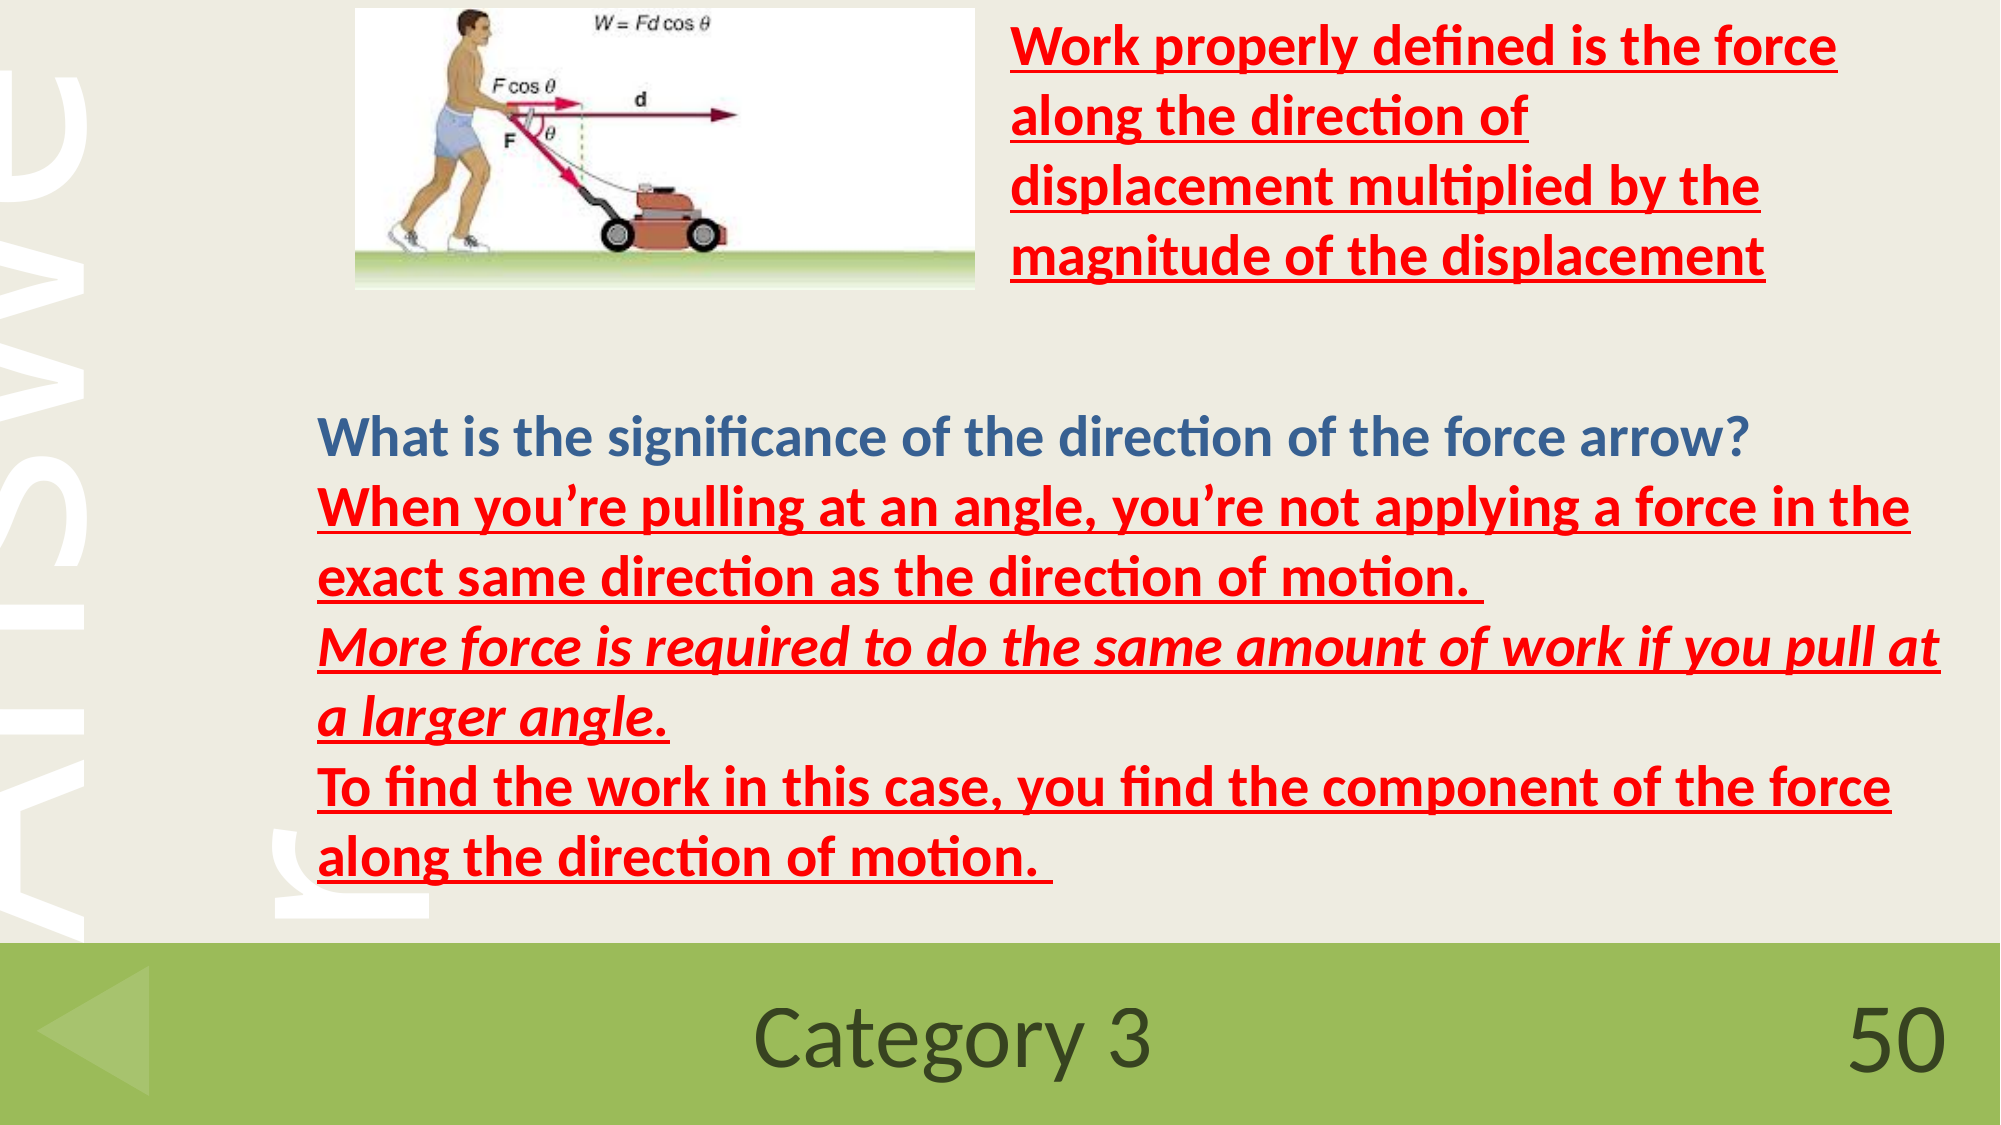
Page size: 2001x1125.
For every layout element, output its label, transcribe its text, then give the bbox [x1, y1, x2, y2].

picture [354, 8, 975, 290]
list 50 [1854, 967, 1963, 1097]
title Category 3 [53, 937, 1854, 1125]
list What is the significance of the direction of the force arrow? When you’re pulling at an angle, you’re not applying a force in the exact same direction as the direction of motion. More force is required to do the same amount of work if you pull at a larger angle. To find the work in this case, you find the component of the force along the direction of motion. [302, 351, 1961, 900]
text_box Work properly defined is the force along the direction of displacement multiplied by the magnitude of the displacement [995, 0, 1869, 295]
